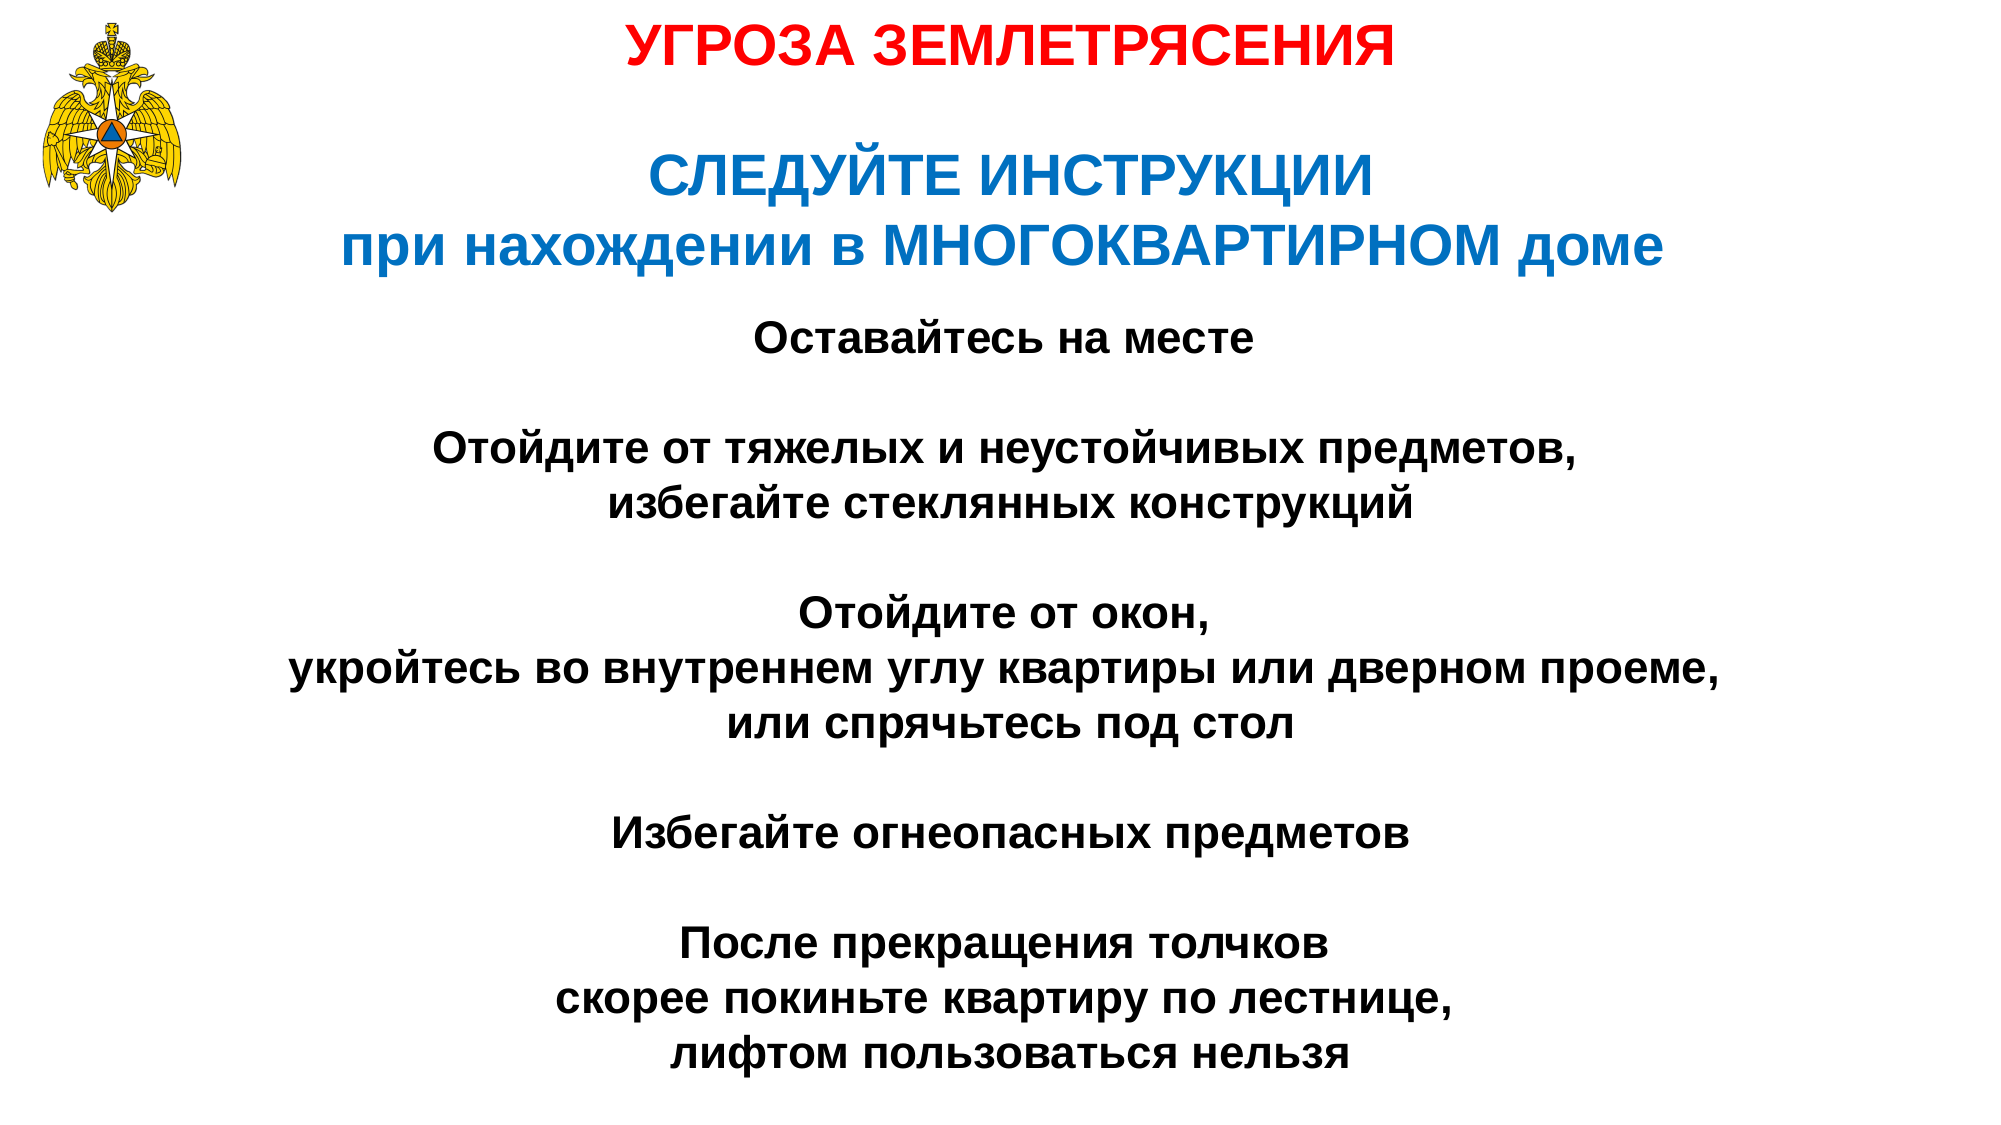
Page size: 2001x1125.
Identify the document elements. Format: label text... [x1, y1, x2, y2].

text_box УГРОЗА ЗЕМЛЕТРЯСЕНИЯ СЛЕДУЙТЕ ИНСТРУКЦИИ при нахождении в МНОГОКВАРТИРНОМ доме [196, 0, 1826, 300]
picture [0, 0, 278, 232]
text_box Оставайтесь на месте Отойдите от тяжелых и неустойчивых предметов, избегайте стеклянных конструкций Отойдите от окон, укройтесь во внутреннем углу квартиры или дверном проеме, или спрячьтесь под стол Избегайте огнеопасных предметов После прекращения толчков скорее покиньте квартиру по лестнице, лифтом пользоваться нельзя [132, 300, 1890, 1085]
